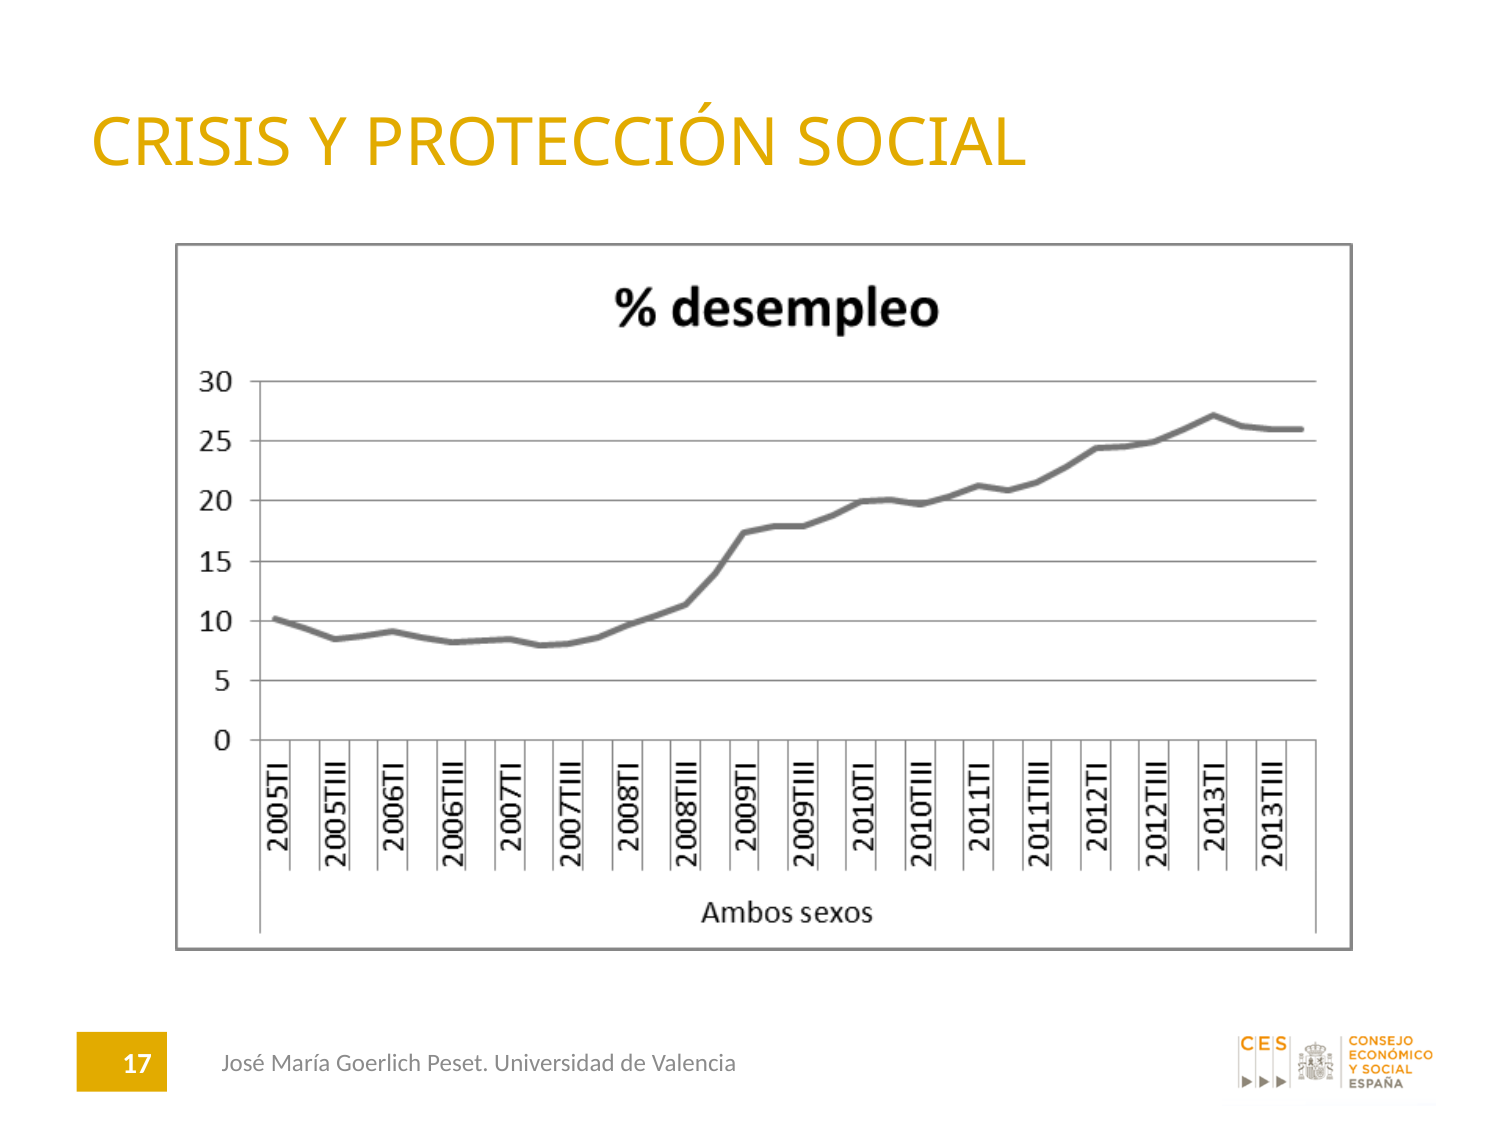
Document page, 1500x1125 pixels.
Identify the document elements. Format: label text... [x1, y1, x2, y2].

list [175, 243, 1353, 952]
picture [1222, 1017, 1436, 1106]
slide_number 17 [76, 1031, 167, 1092]
title crisis y protección social [75, 45, 1425, 233]
footer José María Goerlich Peset. Universidad de Valencia [206, 1031, 1211, 1092]
